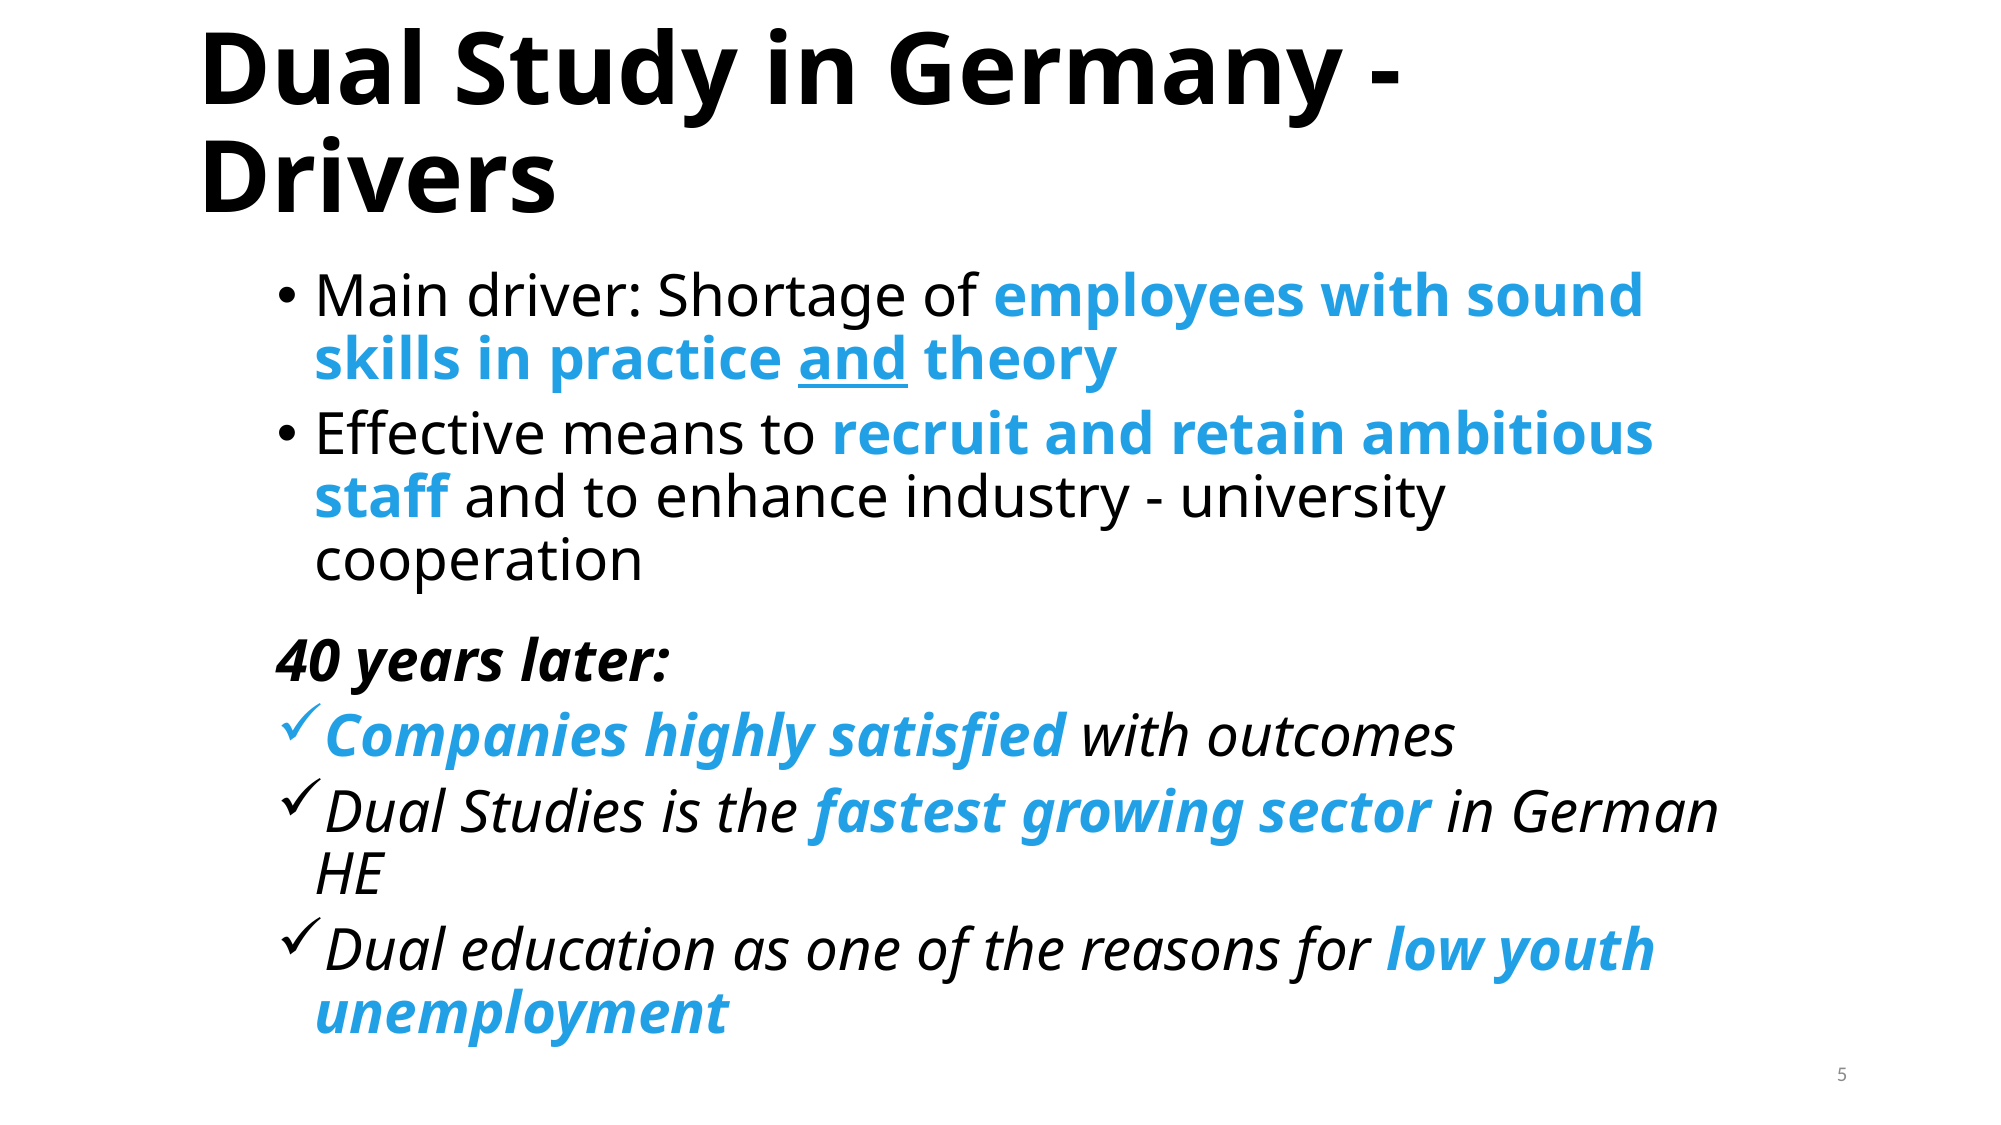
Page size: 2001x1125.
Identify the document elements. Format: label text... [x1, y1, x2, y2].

slide_number 5 [1412, 1042, 1863, 1103]
list Main driver: Shortage of employees with sound skills in practice and theory Effective means to recruit and retain ambitious staff and to enhance industry - university cooperation 40 years later: Companies highly satisfied with outcomes Dual Studies is the fastest growing sector in German HE Dual education as one of the reasons for low youth unemployment [261, 258, 1747, 1014]
title Dual Study in Germany - Drivers [182, 23, 1675, 230]
